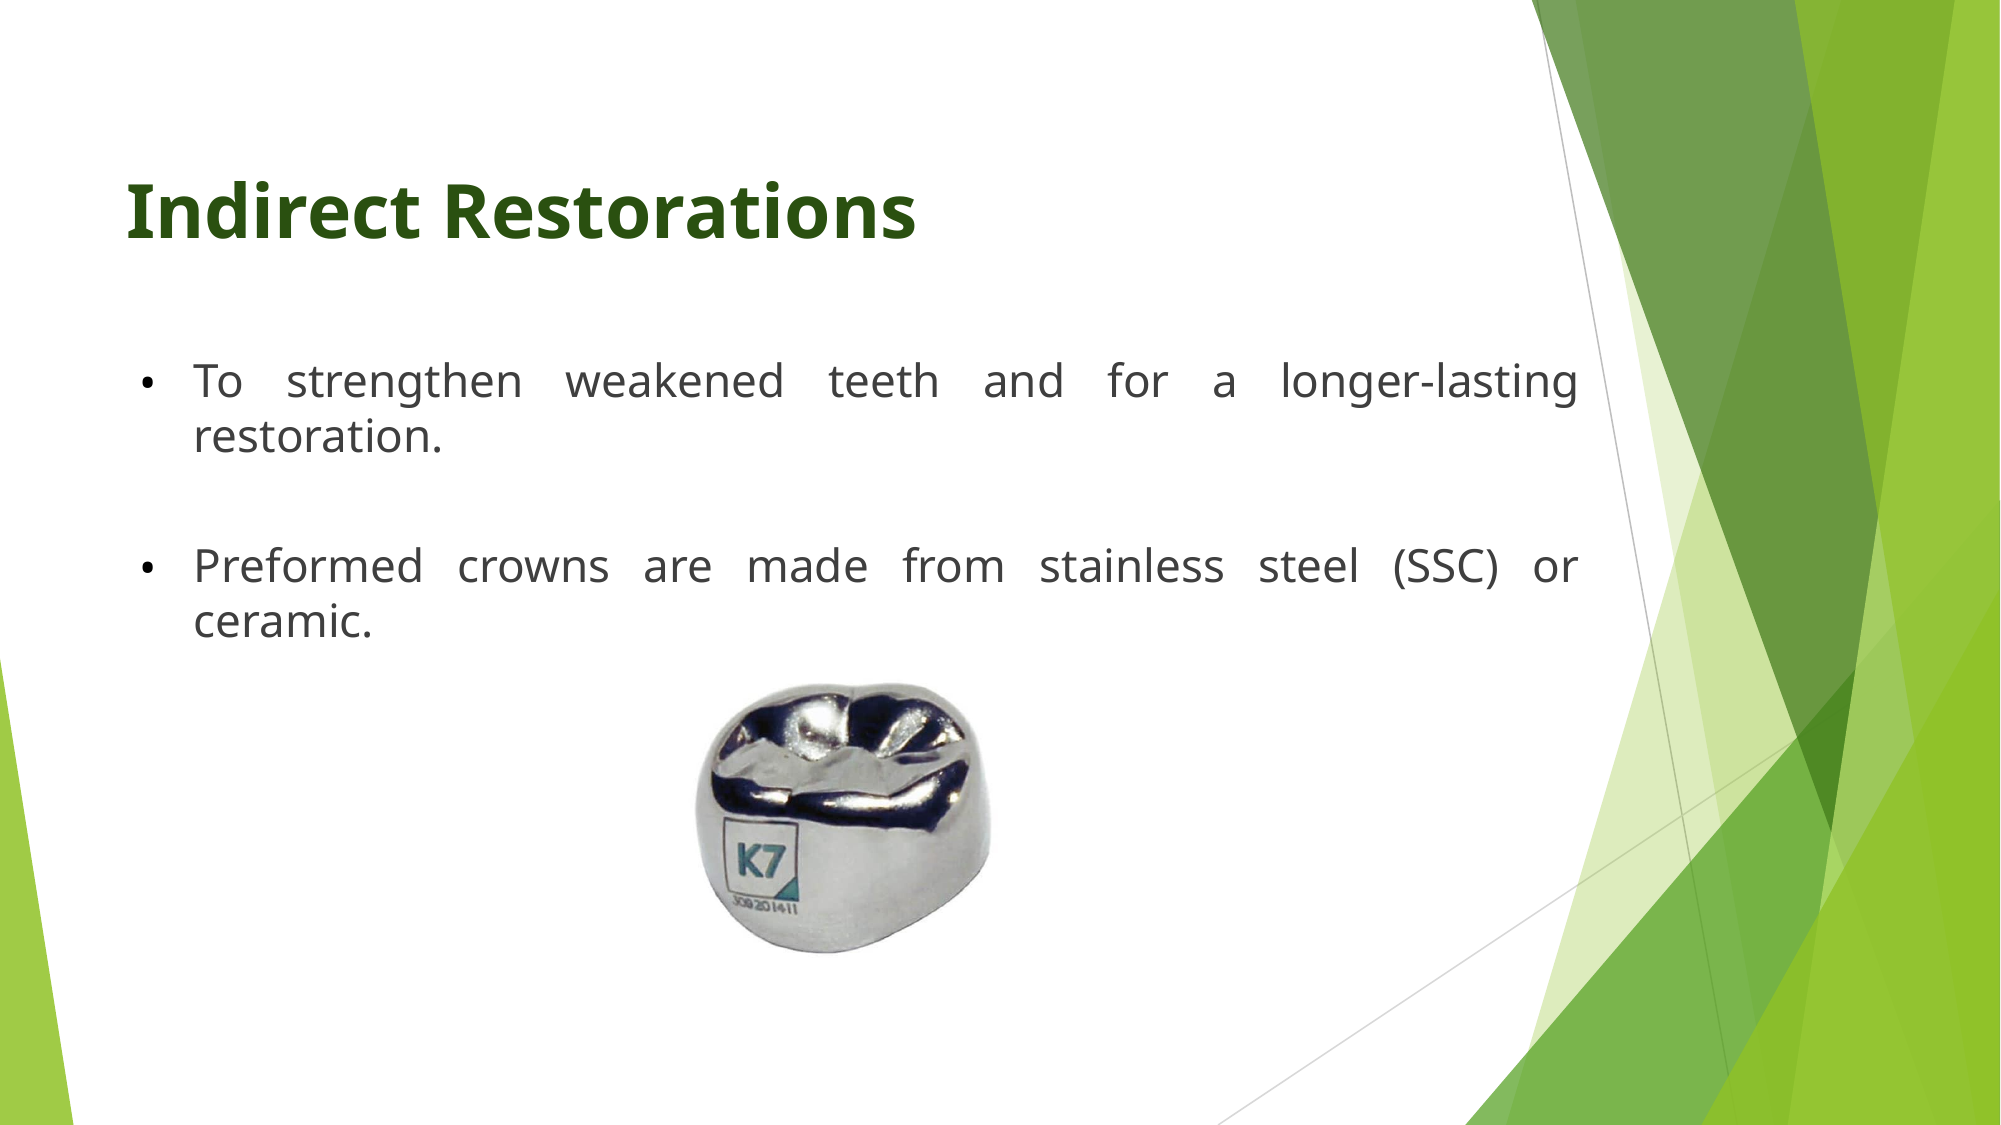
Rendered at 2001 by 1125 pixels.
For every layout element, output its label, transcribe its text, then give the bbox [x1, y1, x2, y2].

picture [657, 633, 1032, 1008]
title Indirect Restorations [111, 99, 1522, 317]
list To strengthen weakened teeth and for a longer-lasting restoration. Preformed crowns are made from stainless steel (SSC) or ceramic. [94, 343, 1596, 652]
